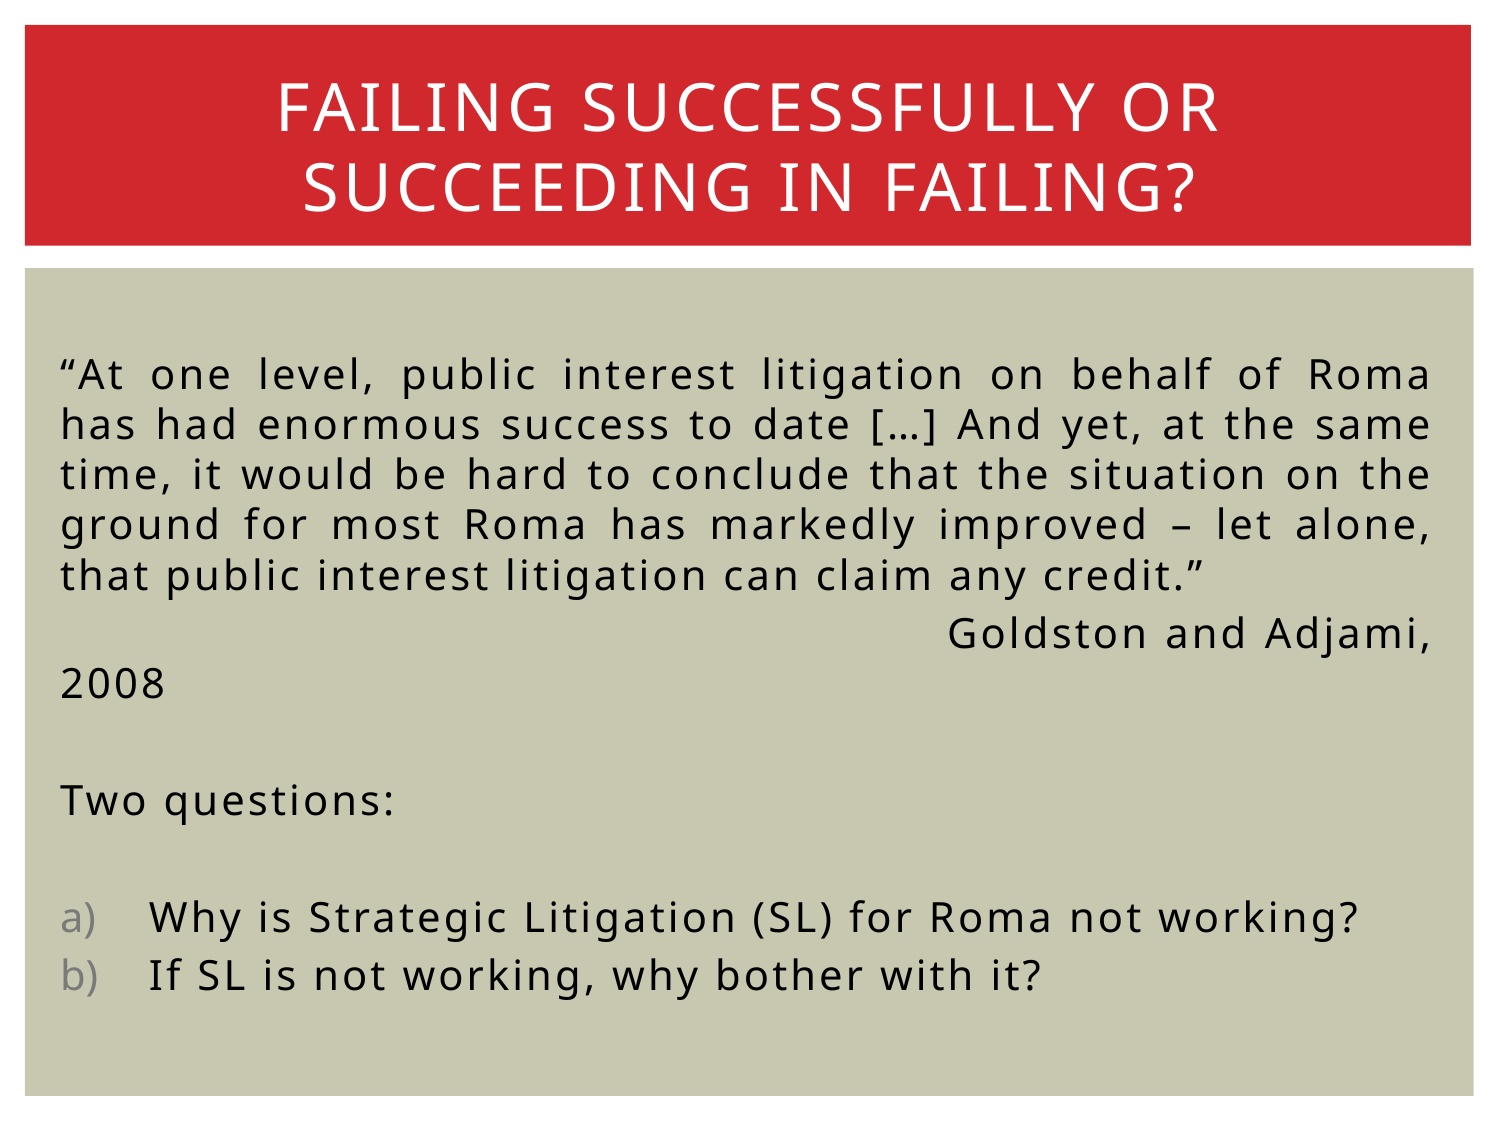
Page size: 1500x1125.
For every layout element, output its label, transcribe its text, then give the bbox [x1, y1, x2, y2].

list “At one level, public interest litigation on behalf of Roma has had enormous success to date […] And yet, at the same time, it would be hard to conclude that the situation on the ground for most Roma has markedly improved – let alone, that public interest litigation can claim any credit.” Goldston and Adjami, 2008 Two questions: Why is Strategic Litigation (SL) for Roma not working? If SL is not working, why bother with it? [37, 281, 1450, 1075]
title Failing successfully or succeeding in failing? [62, 58, 1438, 232]
